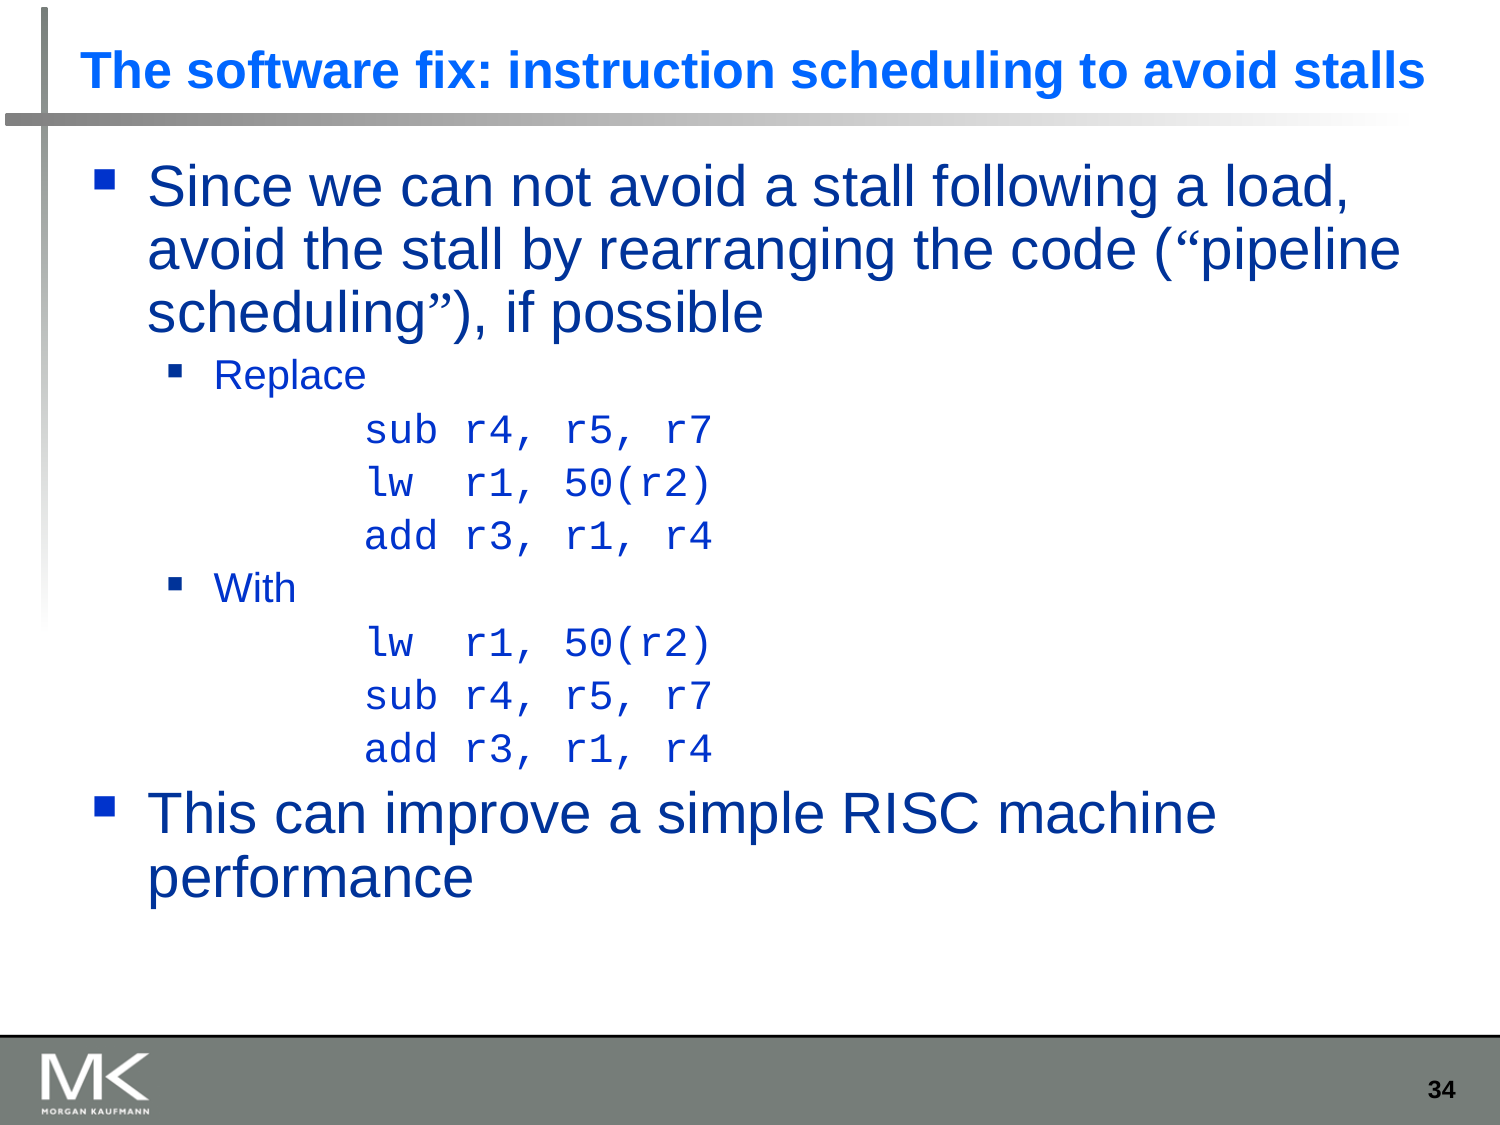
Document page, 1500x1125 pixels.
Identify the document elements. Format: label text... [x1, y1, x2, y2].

list Since we can not avoid a stall following a load, avoid the stall by rearranging the code (“pipeline scheduling”), if possible Replace sub r4, r5, r7 lw r1, 50(r2) add r3, r1, r4 With lw r1, 50(r2) sub r4, r5, r7 add r3, r1, r4 This can improve a simple RISC machine performance [76, 148, 1434, 988]
picture [29, 1046, 160, 1123]
title The software fix: instruction scheduling to avoid stalls [64, 0, 1460, 107]
